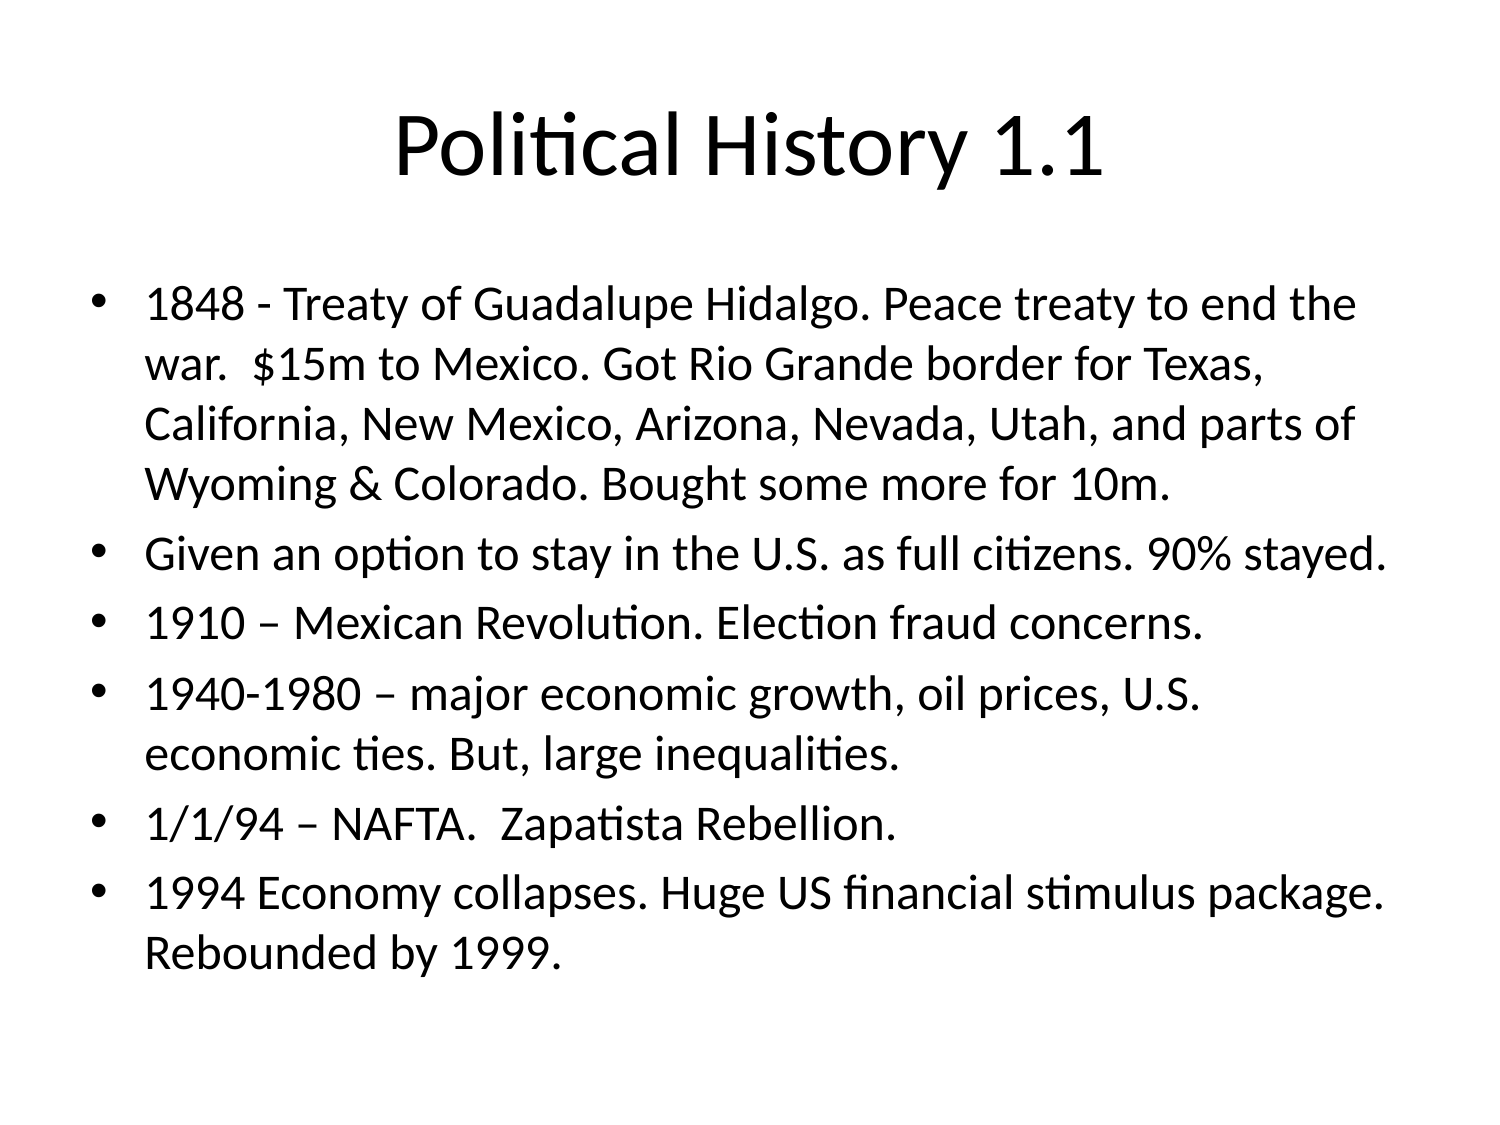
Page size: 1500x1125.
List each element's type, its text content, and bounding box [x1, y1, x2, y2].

list 1848 - Treaty of Guadalupe Hidalgo. Peace treaty to end the war. $15m to Mexico. Got Rio Grande border for Texas, California, New Mexico, Arizona, Nevada, Utah, and parts of Wyoming & Colorado. Bought some more for 10m. Given an option to stay in the U.S. as full citizens. 90% stayed. 1910 – Mexican Revolution. Election fraud concerns. 1940-1980 – major economic growth, oil prices, U.S. economic ties. But, large inequalities. 1/1/94 – NAFTA. Zapatista Rebellion. 1994 Economy collapses. Huge US financial stimulus package. Rebounded by 1999. [75, 262, 1425, 1005]
title Political History 1.1 [75, 45, 1425, 233]
